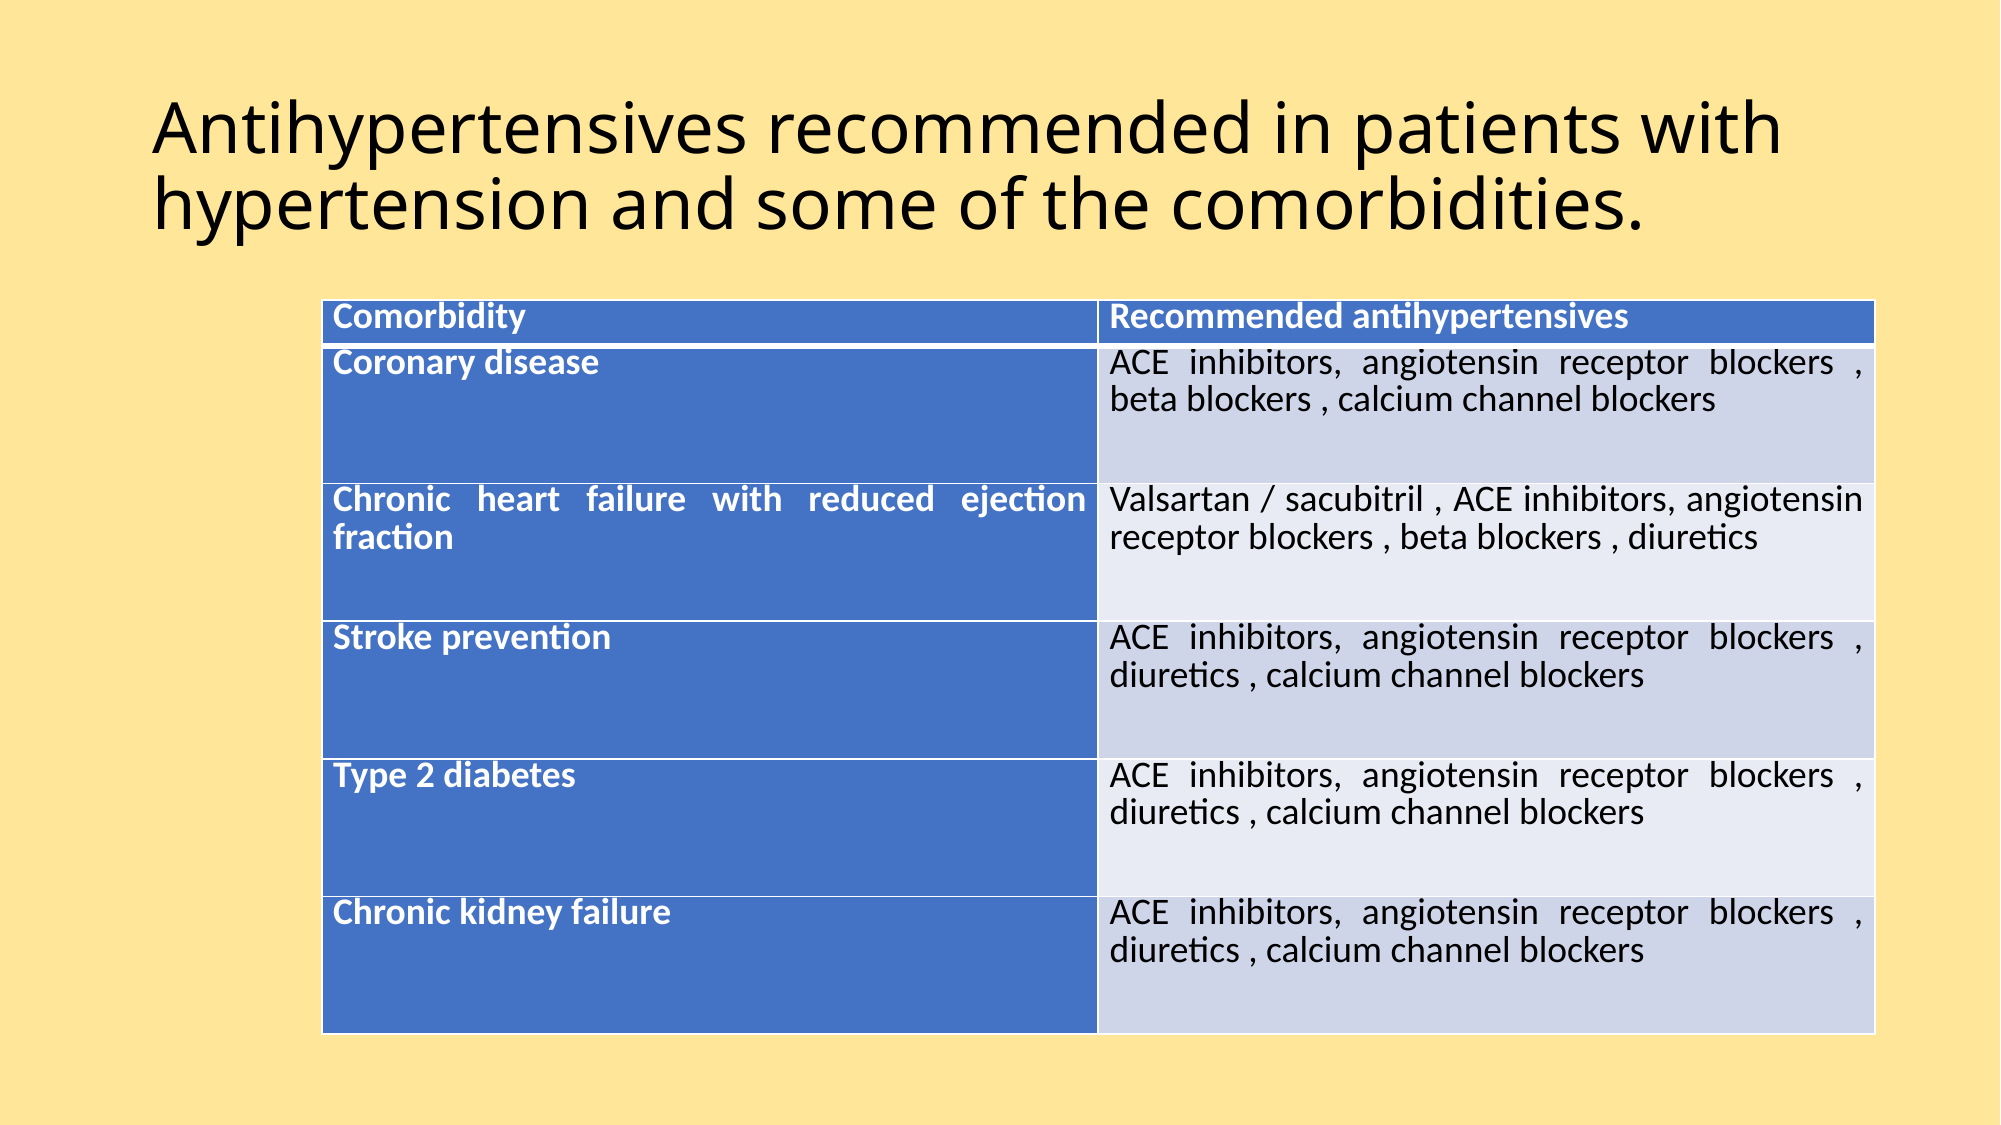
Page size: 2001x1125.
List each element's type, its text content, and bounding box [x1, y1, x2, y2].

table_header Comorbidity [323, 301, 1097, 343]
table_header Recommended antihypertensives [1099, 301, 1874, 343]
table_cell ACE inhibitors, angiotensin receptor blockers , diuretics , calcium channel blockers [1099, 760, 1874, 896]
table_cell Chronic heart failure with reduced ejection fraction [323, 484, 1097, 620]
table_cell Stroke prevention [323, 622, 1097, 758]
table_cell ACE inhibitors, angiotensin receptor blockers , diuretics , calcium channel blockers [1099, 622, 1874, 758]
table_cell Chronic kidney failure [323, 897, 1097, 1033]
table_cell Valsartan / sacubitril , ACE inhibitors, angiotensin receptor blockers , beta blockers , diuretics [1099, 484, 1874, 620]
table_cell Type 2 diabetes [323, 760, 1097, 896]
table_cell Coronary disease [323, 349, 1097, 483]
table_cell ACE inhibitors, angiotensin receptor blockers , diuretics , calcium channel blockers [1099, 897, 1874, 1033]
table_cell ACE inhibitors, angiotensin receptor blockers , beta blockers , calcium channel blockers [1099, 349, 1874, 483]
title Antihypertensives recommended in patients with hypertension and some of the comorbidities. [137, 59, 1863, 278]
